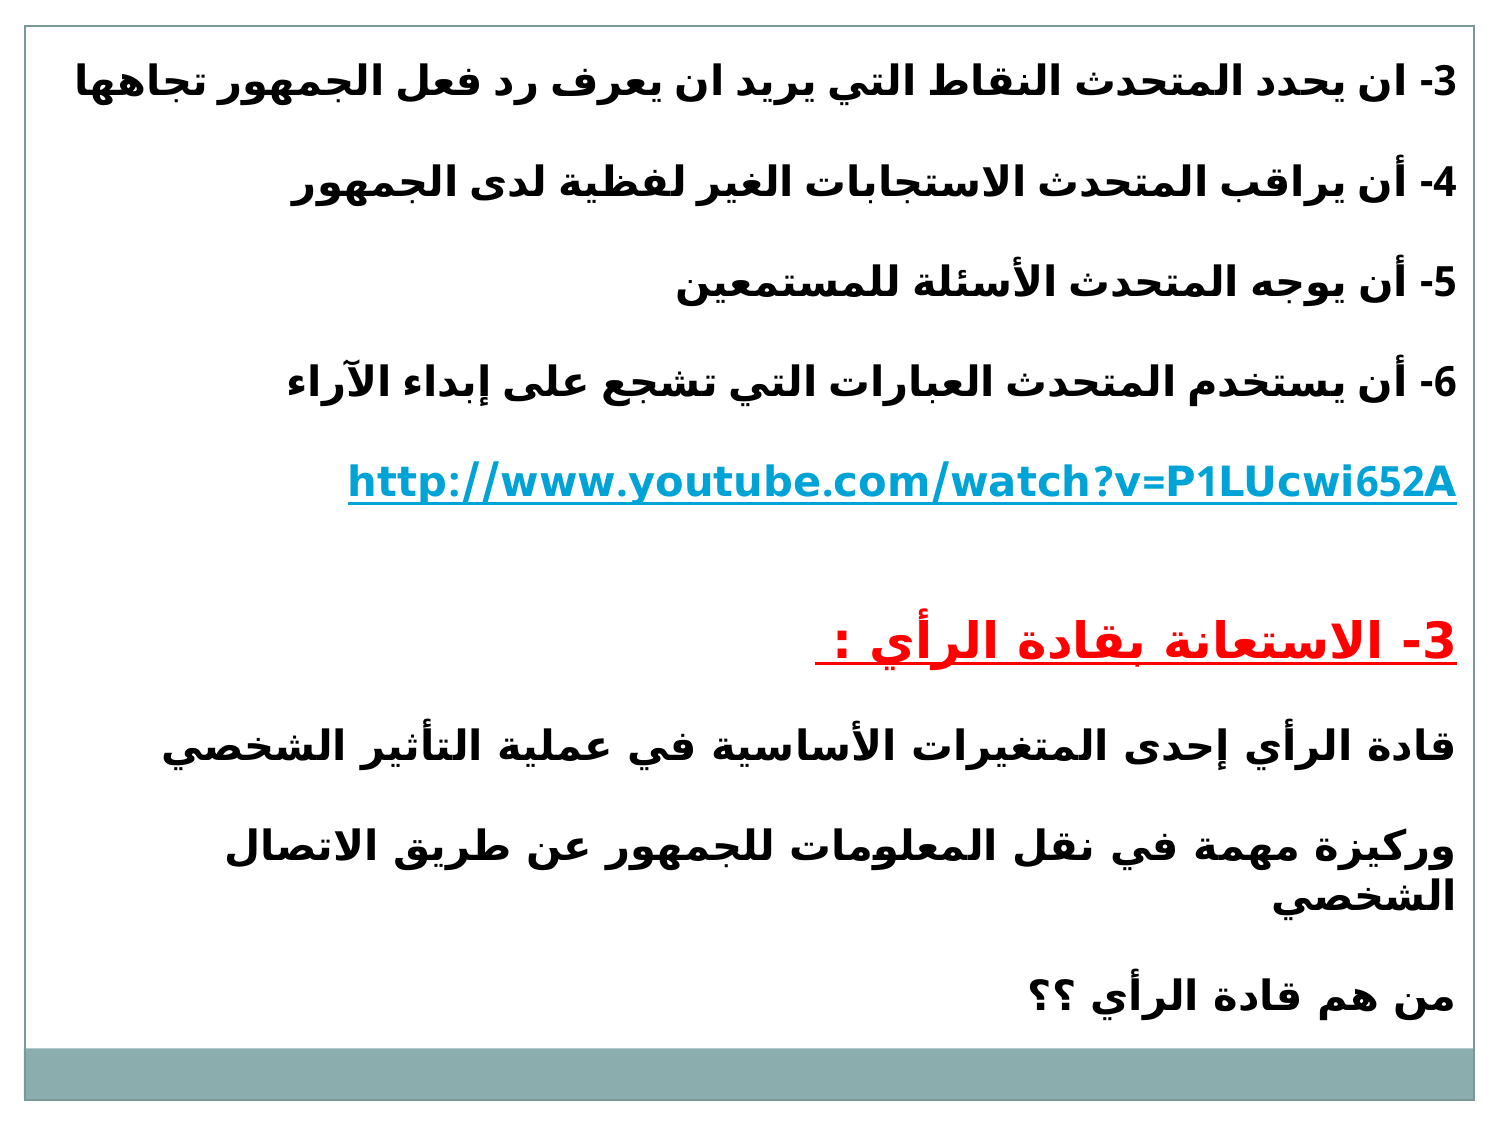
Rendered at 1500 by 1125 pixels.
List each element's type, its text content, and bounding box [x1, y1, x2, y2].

text_box 3- ان يحدد المتحدث النقاط التي يريد ان يعرف رد فعل الجمهور تجاهها 4- أن يراقب المتحدث الاستجابات الغير لفظية لدى الجمهور 5- أن يوجه المتحدث الأسئلة للمستمعين 6- أن يستخدم المتحدث العبارات التي تشجع على إبداء الآراء http://www.youtube.com/watch?v=P1LUcwi652A 3- الاستعانة بقادة الرأي : قادة الرأي إحدى المتغيرات الأساسية في عملية التأثير الشخصي وركيزة مهمة في نقل المعلومات للجمهور عن طريق الاتصال الشخصي من هم قادة الرأي ؟؟ [46, 46, 1472, 1027]
